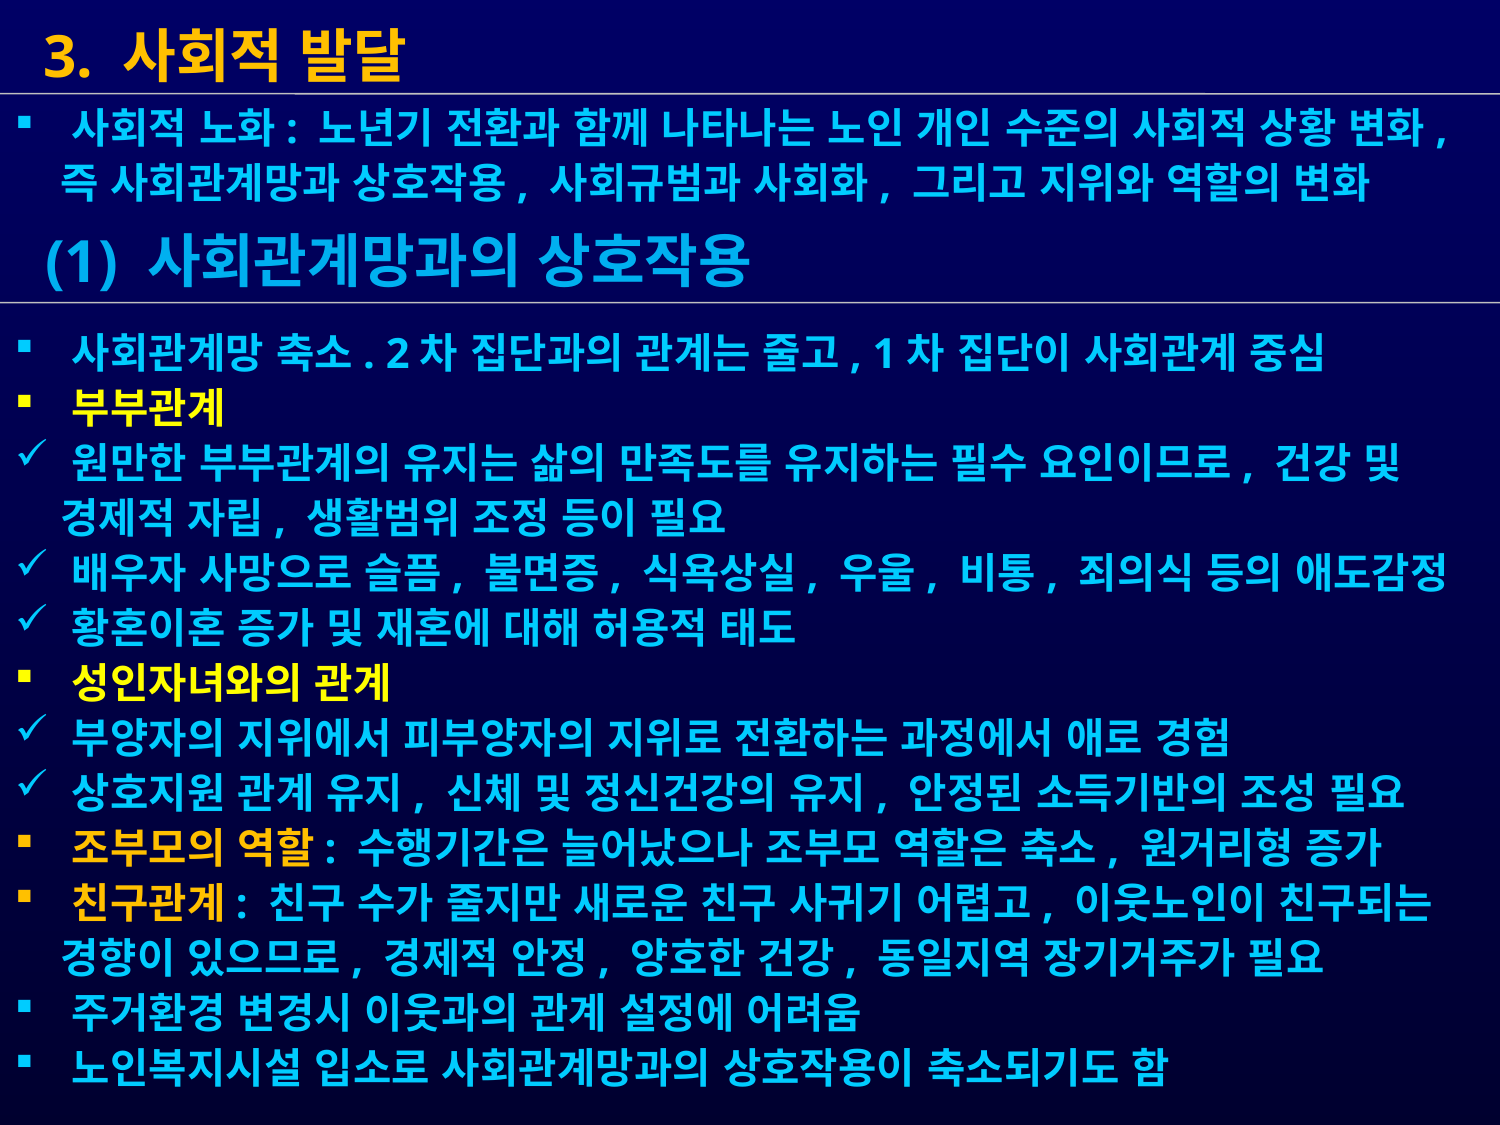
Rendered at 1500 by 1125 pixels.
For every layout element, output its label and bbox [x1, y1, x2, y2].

text_box [0, 11, 1500, 1101]
